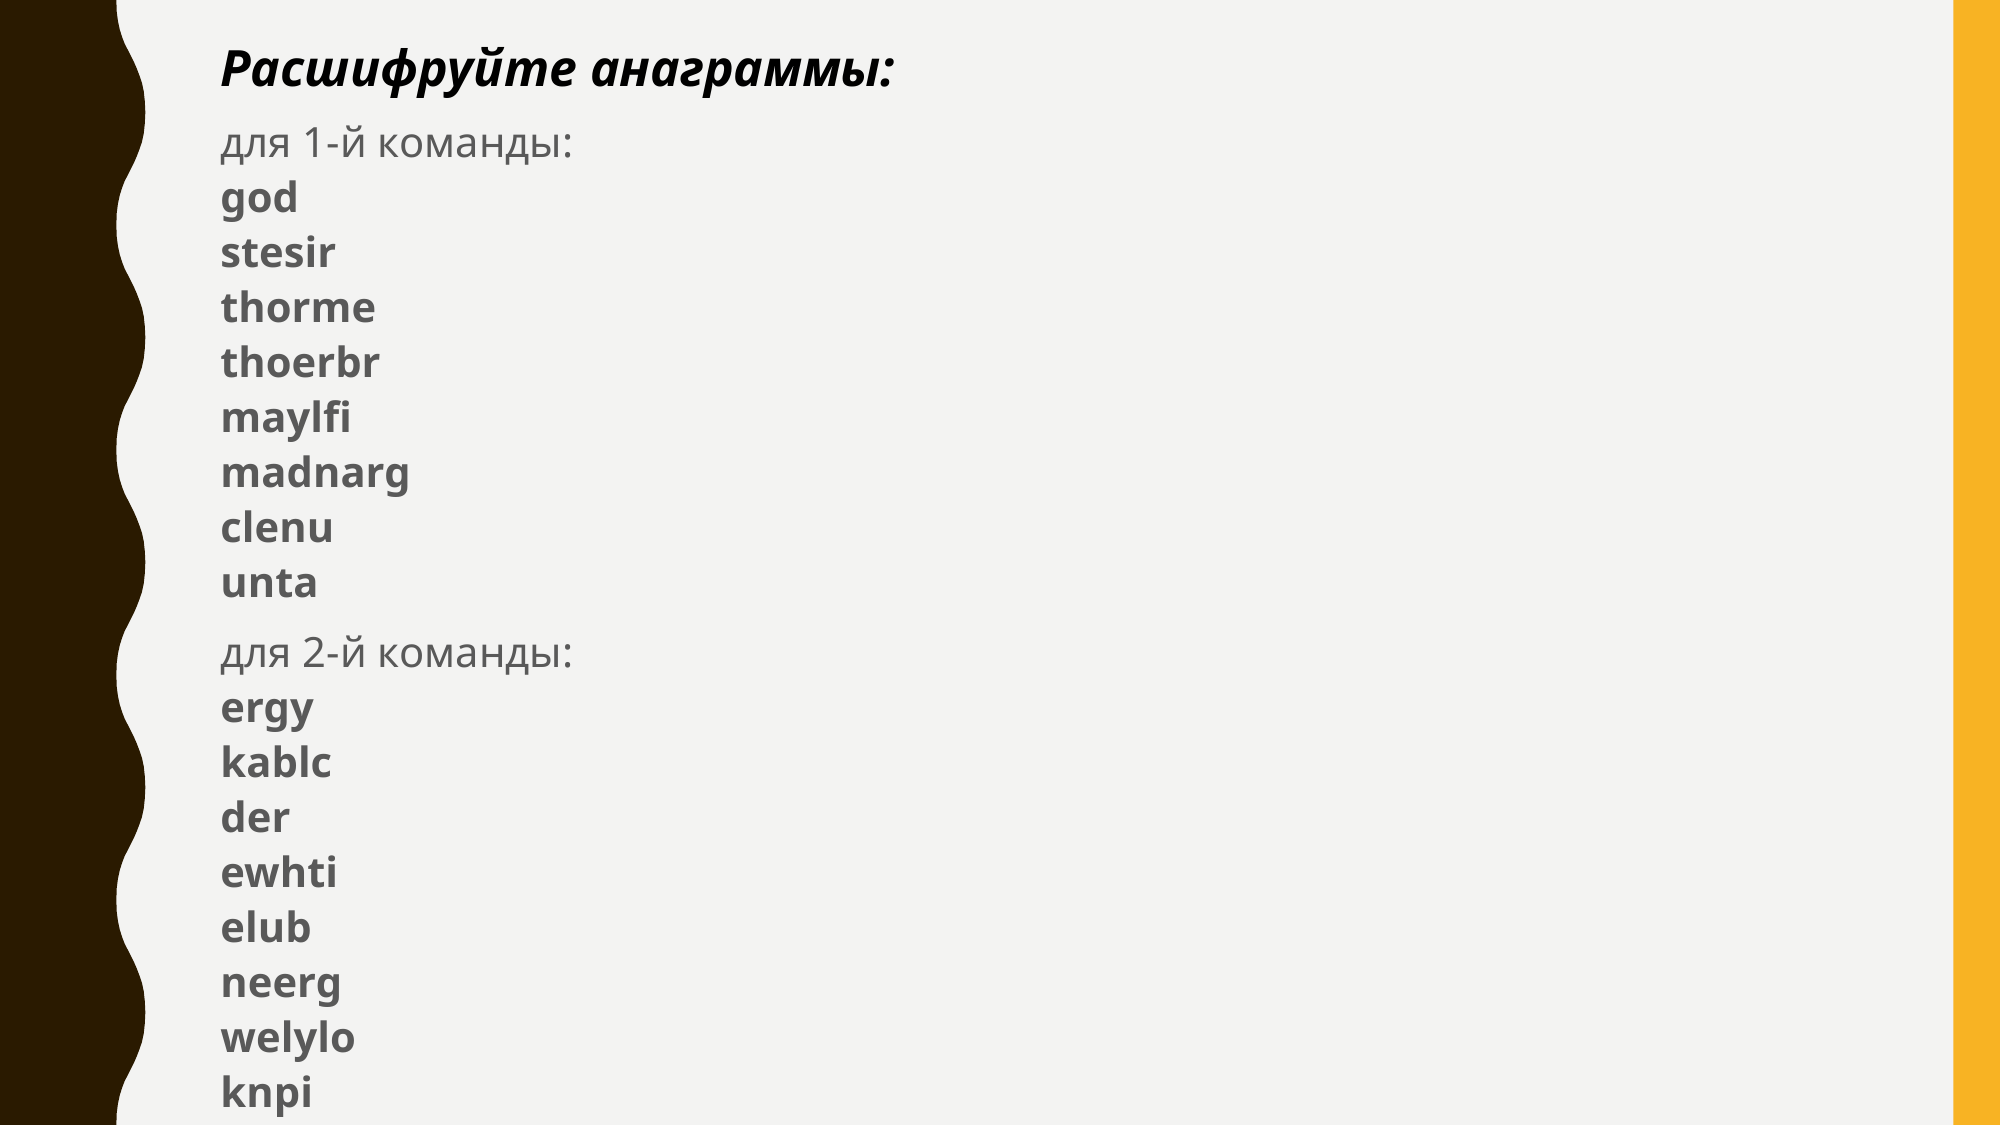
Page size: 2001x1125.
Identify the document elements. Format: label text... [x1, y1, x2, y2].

list Расшифруйте анаграммы: для 1-й команды: god stesir thorme thoerbr maylfi madnarg clenu unta для 2-й команды: ergy kablc der ewhti elub neerg welylo knpi [205, 23, 1875, 1101]
